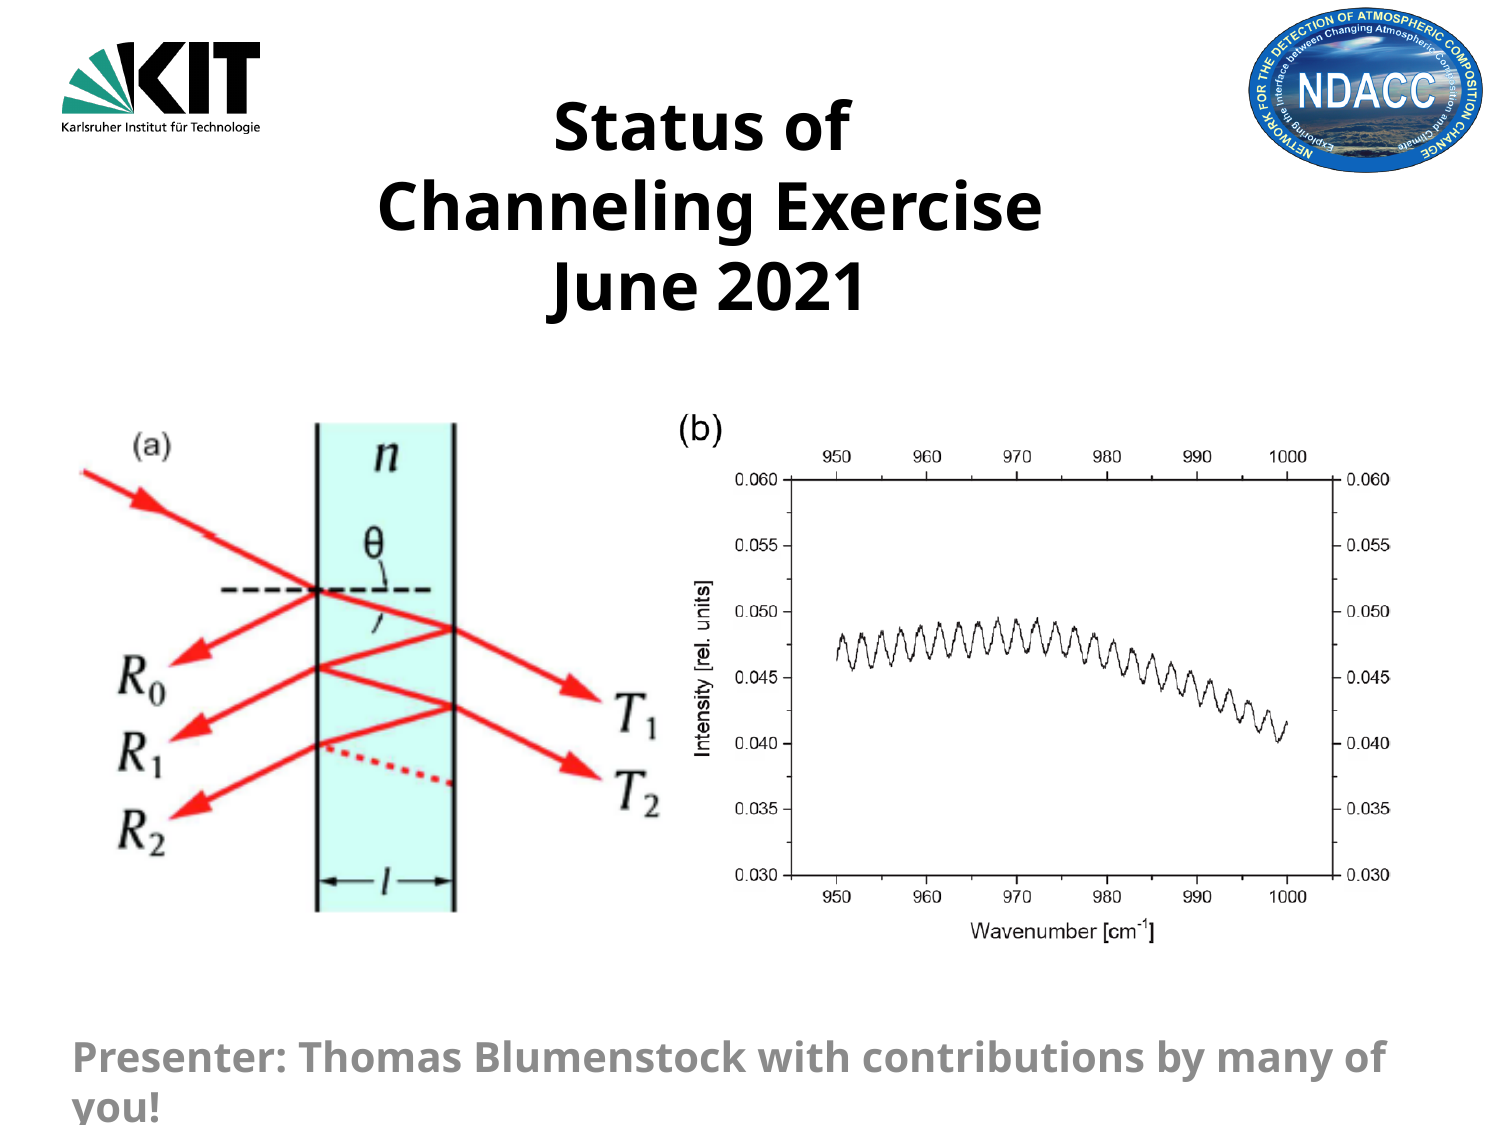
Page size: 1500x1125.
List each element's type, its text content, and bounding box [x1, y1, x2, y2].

title Status of Channeling Exercise June 2021 [223, 70, 1199, 337]
picture [1248, 7, 1483, 173]
picture [62, 42, 260, 134]
subtitle Presenter: Thomas Blumenstock with contributions by many of you! [56, 1022, 1495, 1098]
picture [46, 404, 1448, 979]
